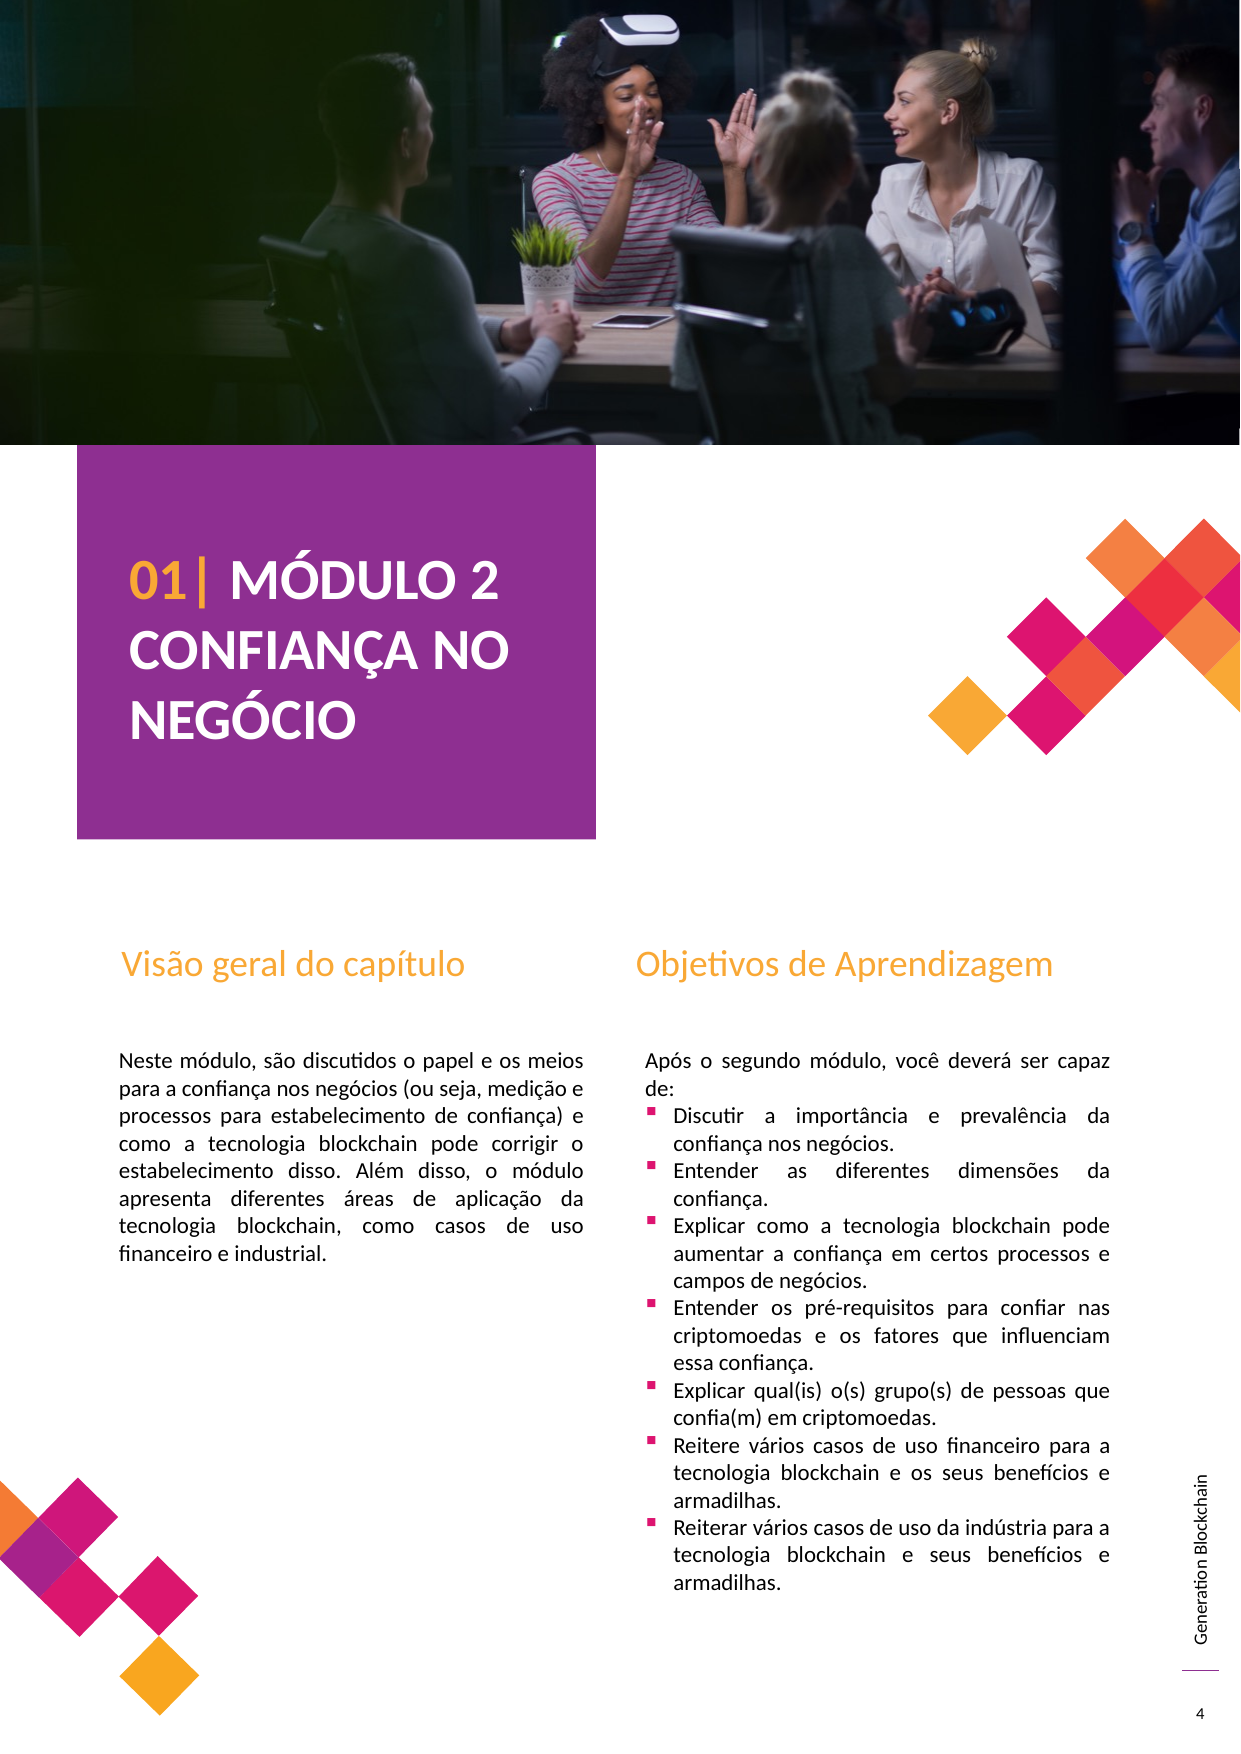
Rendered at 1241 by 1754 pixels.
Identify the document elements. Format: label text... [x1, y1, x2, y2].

text_box Objetivos de Aprendizagem [621, 931, 1117, 1002]
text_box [939, 518, 1241, 756]
list 01| MÓDULO 2 CONFIANÇA NO NEGÓCIO [114, 534, 590, 822]
slide_number 39 [1169, 1674, 1231, 1751]
list Após o segundo módulo, você deverá ser capaz de: Discutir a importância e prevalência da confiança nos negócios. Entender as diferentes dimensões da confiança. Explicar como a tecnologia blockchain pode aumentar a confiança em certos processos e campos de negócios. Entender os pré-requisitos para confiar nas criptomoedas e os fatores que influenciam essa confiança. Explicar qual(is) o(s) grupo(s) de pessoas que confia(m) em criptomoedas. Reitere vários casos de uso financeiro para a tecnologia blockchain e os seus benefícios e armadilhas. Reiterar vários casos de uso da indústria para a tecnologia blockchain e seus benefícios e armadilhas. [630, 1038, 1126, 1689]
list Neste módulo, são discutidos o papel e os meios para a confiança nos negócios (ou seja, medição e processos para estabelecimento de confiança) e como a tecnologia blockchain pode corrigir o estabelecimento disso. Além disso, o módulo apresenta diferentes áreas de aplicação da tecnologia blockchain, como casos de uso financeiro e industrial. [104, 1038, 600, 1614]
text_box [0, 1489, 199, 1704]
text_box Visão geral do capítulo [106, 931, 602, 1002]
picture [0, 0, 1241, 445]
